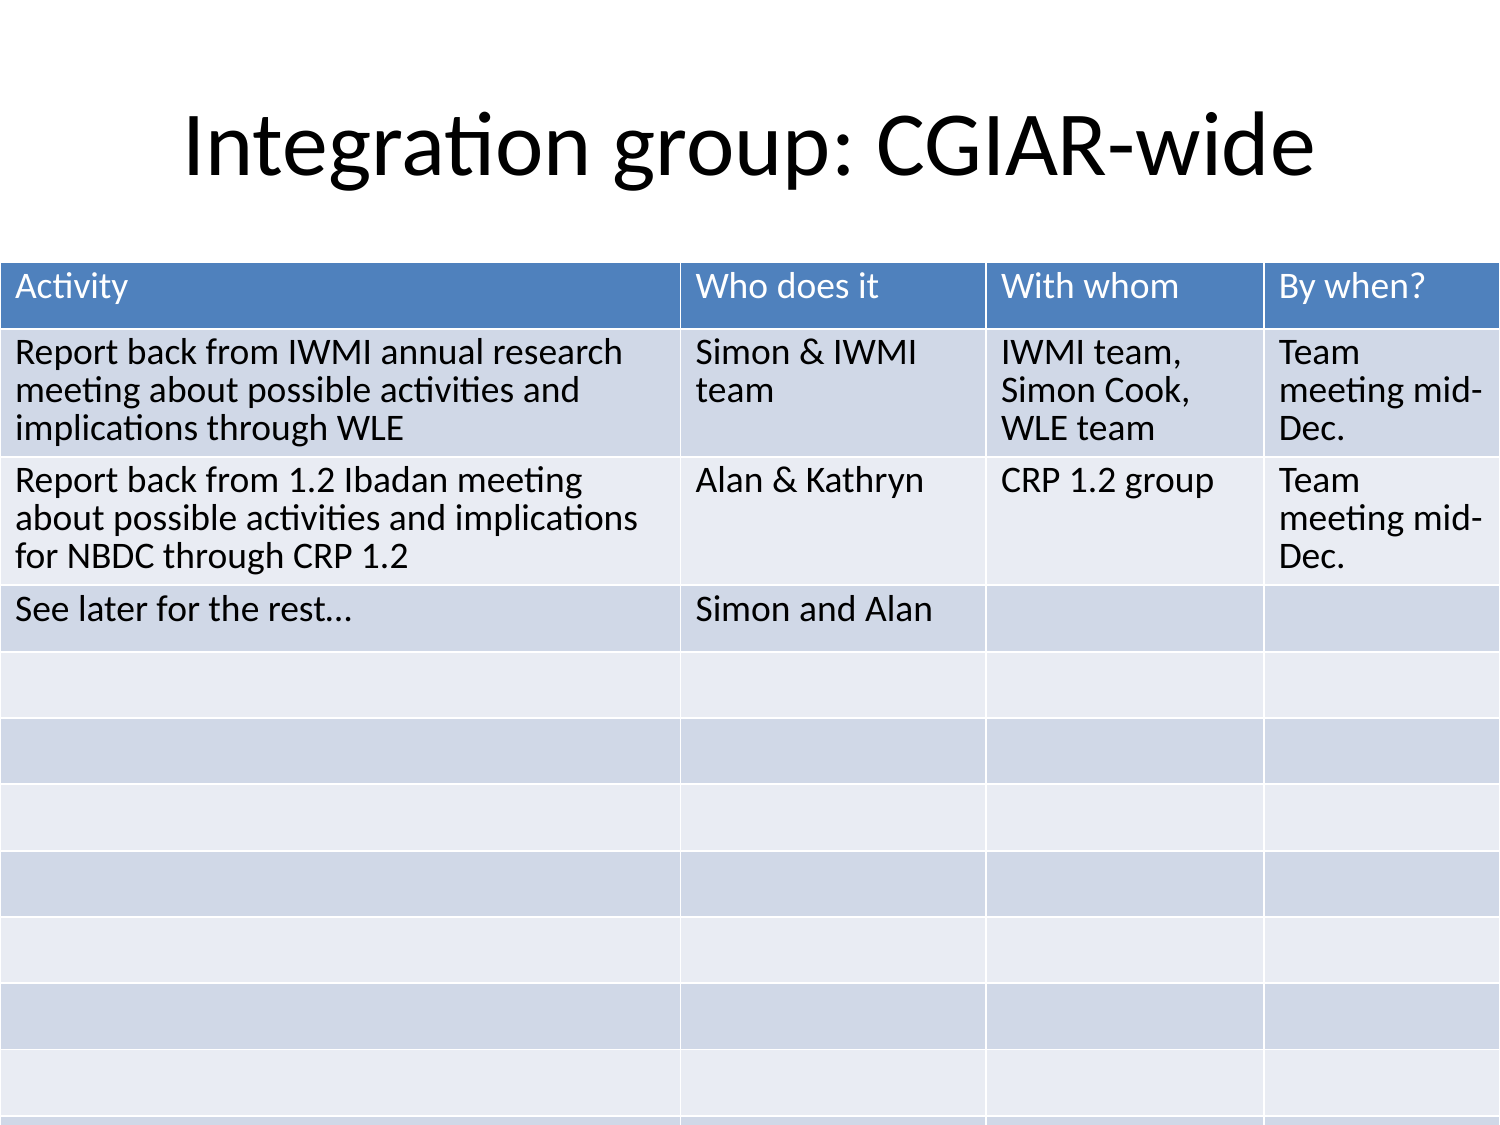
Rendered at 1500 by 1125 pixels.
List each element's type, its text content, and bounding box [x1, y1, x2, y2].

table_cell [1265, 586, 1499, 651]
table_cell [681, 1050, 985, 1115]
table_cell [987, 719, 1263, 783]
table_cell [681, 1117, 985, 1125]
table_cell [1265, 719, 1499, 783]
table_cell [1265, 1050, 1499, 1115]
table_header With whom [987, 263, 1263, 328]
table_cell [681, 918, 985, 982]
table_cell [987, 586, 1263, 651]
table_cell See later for the rest… [1, 586, 680, 651]
table_cell [987, 984, 1263, 1049]
table_cell [681, 852, 985, 916]
table_cell CRP 1.2 group [987, 458, 1263, 584]
table_cell [681, 984, 985, 1049]
table_cell [1, 852, 680, 916]
table_cell [681, 653, 985, 717]
table_cell Team meeting mid-Dec. [1265, 458, 1499, 584]
table_cell [681, 785, 985, 850]
table_cell Report back from 1.2 Ibadan meeting about possible activities and implications for NBDC through CRP 1.2 [1, 458, 680, 584]
title Integration group: CGIAR-wide [75, 45, 1425, 233]
table_cell IWMI team, Simon Cook, WLE team [987, 330, 1263, 456]
table_cell Report back from IWMI annual research meeting about possible activities and implications through WLE [1, 330, 680, 456]
table_cell Simon and Alan [681, 586, 985, 651]
table_cell [1265, 1117, 1499, 1125]
table_cell [1, 785, 680, 850]
table_cell [1, 1050, 680, 1115]
table_header By when? [1265, 263, 1499, 328]
table_cell [1, 1117, 680, 1125]
table_cell [1265, 653, 1499, 717]
table_cell [987, 1050, 1263, 1115]
table_cell [1265, 918, 1499, 982]
table_cell [987, 1117, 1263, 1125]
table_cell [987, 785, 1263, 850]
table_cell Simon & IWMI team [681, 330, 985, 456]
table_cell Alan & Kathryn [681, 458, 985, 584]
table_cell [987, 852, 1263, 916]
table_header Activity [1, 263, 680, 328]
table_cell [987, 918, 1263, 982]
table_cell [1, 653, 680, 717]
table_cell [1, 719, 680, 783]
table_cell [987, 653, 1263, 717]
table_cell [1, 984, 680, 1049]
table_cell Team meeting mid-Dec. [1265, 330, 1499, 456]
table_cell [1, 918, 680, 982]
table_header Who does it [681, 263, 985, 328]
table_cell [1265, 984, 1499, 1049]
table_cell [1265, 852, 1499, 916]
table_cell [1265, 785, 1499, 850]
table_cell [681, 719, 985, 783]
